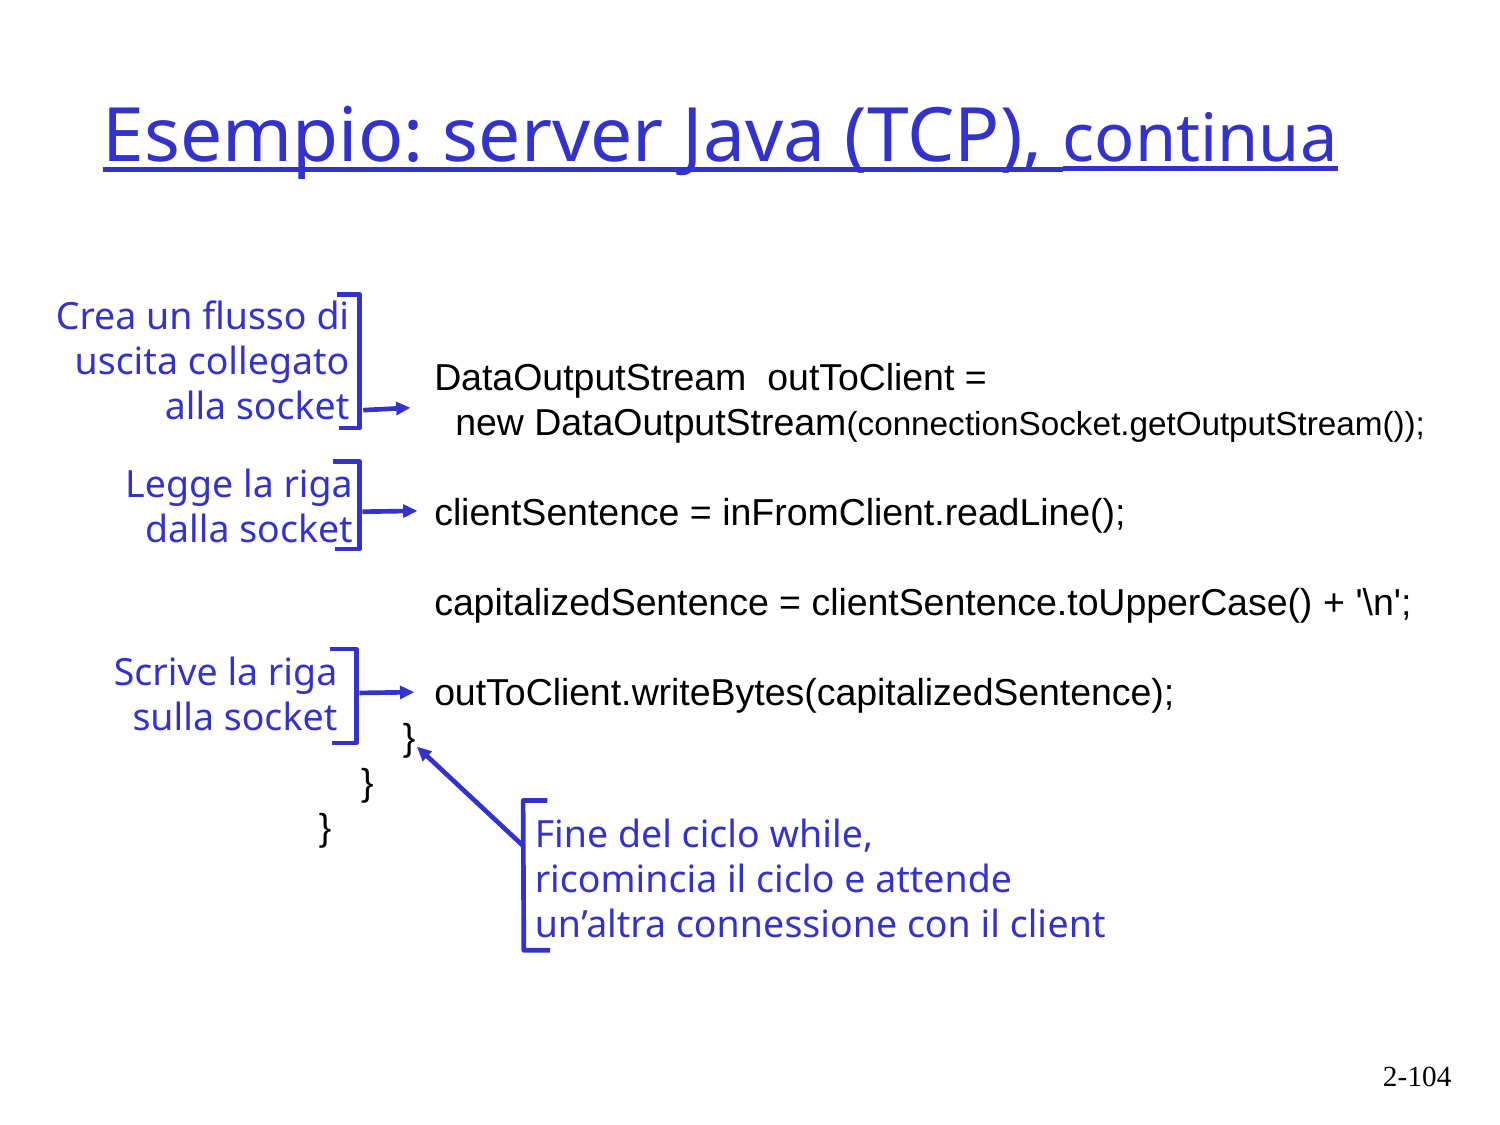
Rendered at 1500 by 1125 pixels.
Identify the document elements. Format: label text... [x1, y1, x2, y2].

text_box DataOutputStream outToClient = new DataOutputStream(connectionSocket.getOutputStream()); clientSentence = inFromClient.readLine(); capitalizedSentence = clientSentence.toUpperCase() + '\n'; outToClient.writeBytes(capitalizedSentence); } } } [304, 265, 1452, 916]
text_box Fine del ciclo while, ricomincia il ciclo e attende un’altra connessione con il client [519, 802, 1121, 952]
text_box [523, 800, 551, 951]
text_box Scrive la riga sulla socket [98, 640, 353, 745]
text_box [417, 746, 524, 847]
text_box [359, 686, 415, 699]
text_box [363, 402, 411, 415]
text_box [337, 294, 360, 429]
text_box [332, 461, 360, 550]
title Esempio: server Java (TCP), continua [87, 37, 1428, 226]
slide_number 2-104 [1362, 1049, 1467, 1125]
text_box [362, 504, 418, 518]
text_box [329, 649, 357, 743]
text_box Legge la riga dalla socket [110, 452, 368, 558]
text_box Crea un flusso di uscita collegato alla socket [20, 284, 365, 435]
